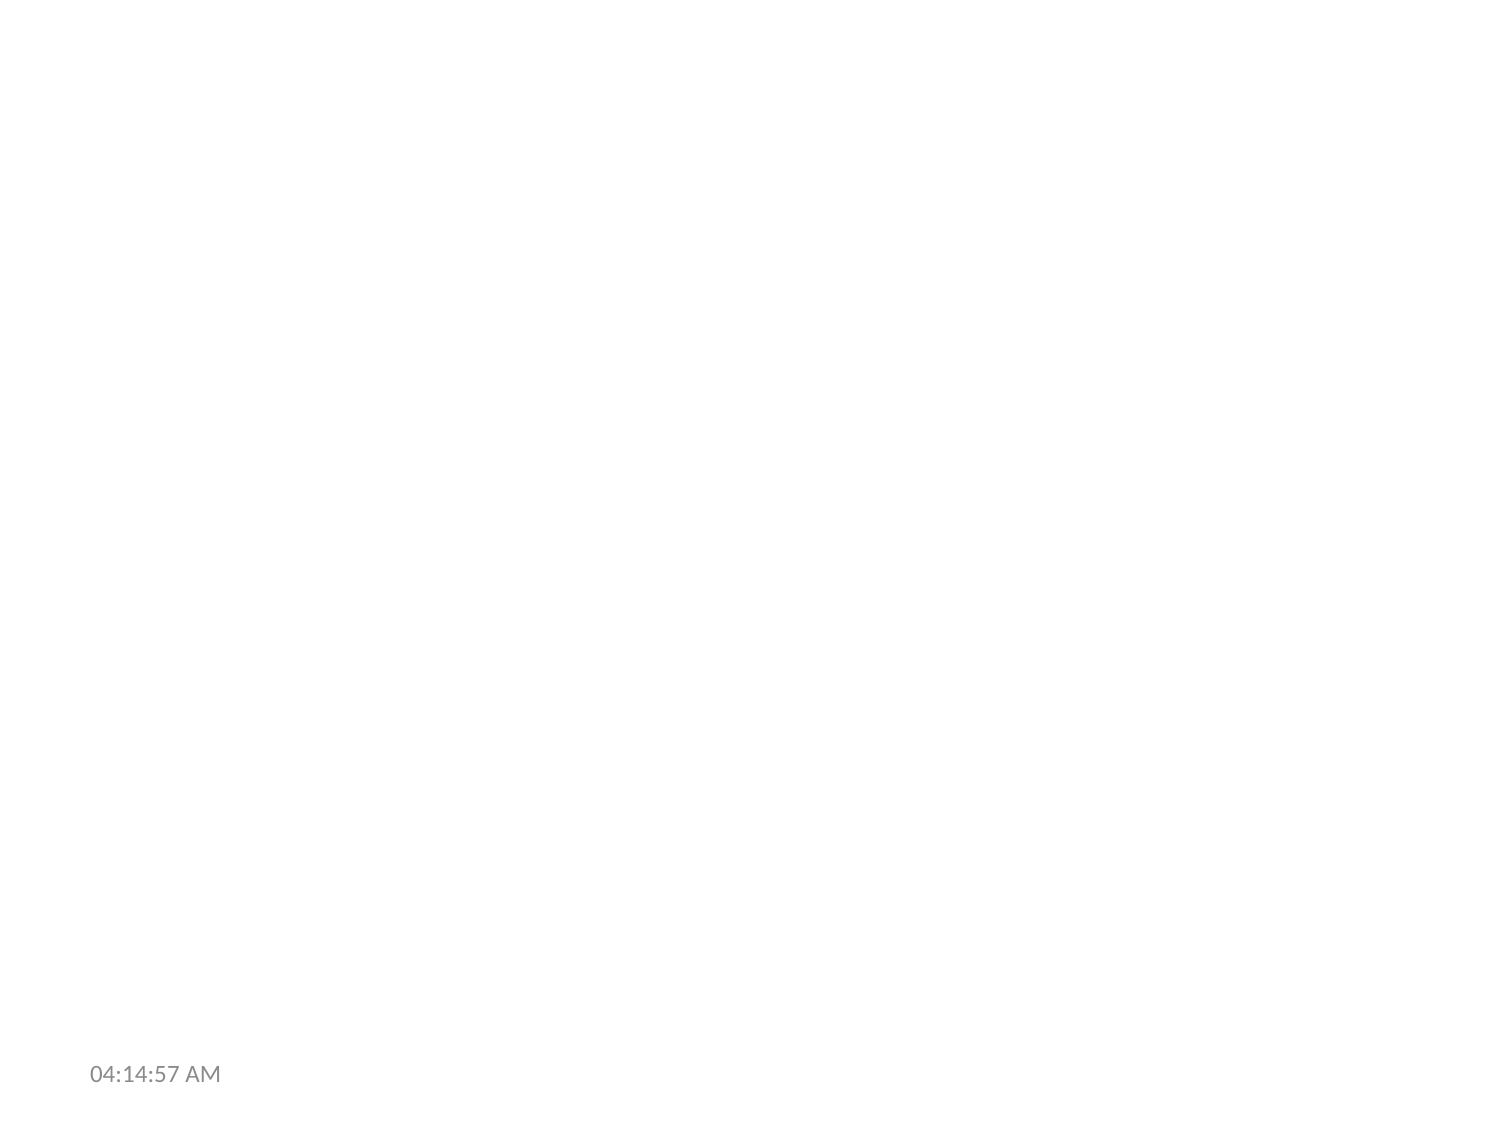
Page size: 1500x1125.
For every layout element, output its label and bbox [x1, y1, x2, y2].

slide_number [75, 1042, 425, 1103]
